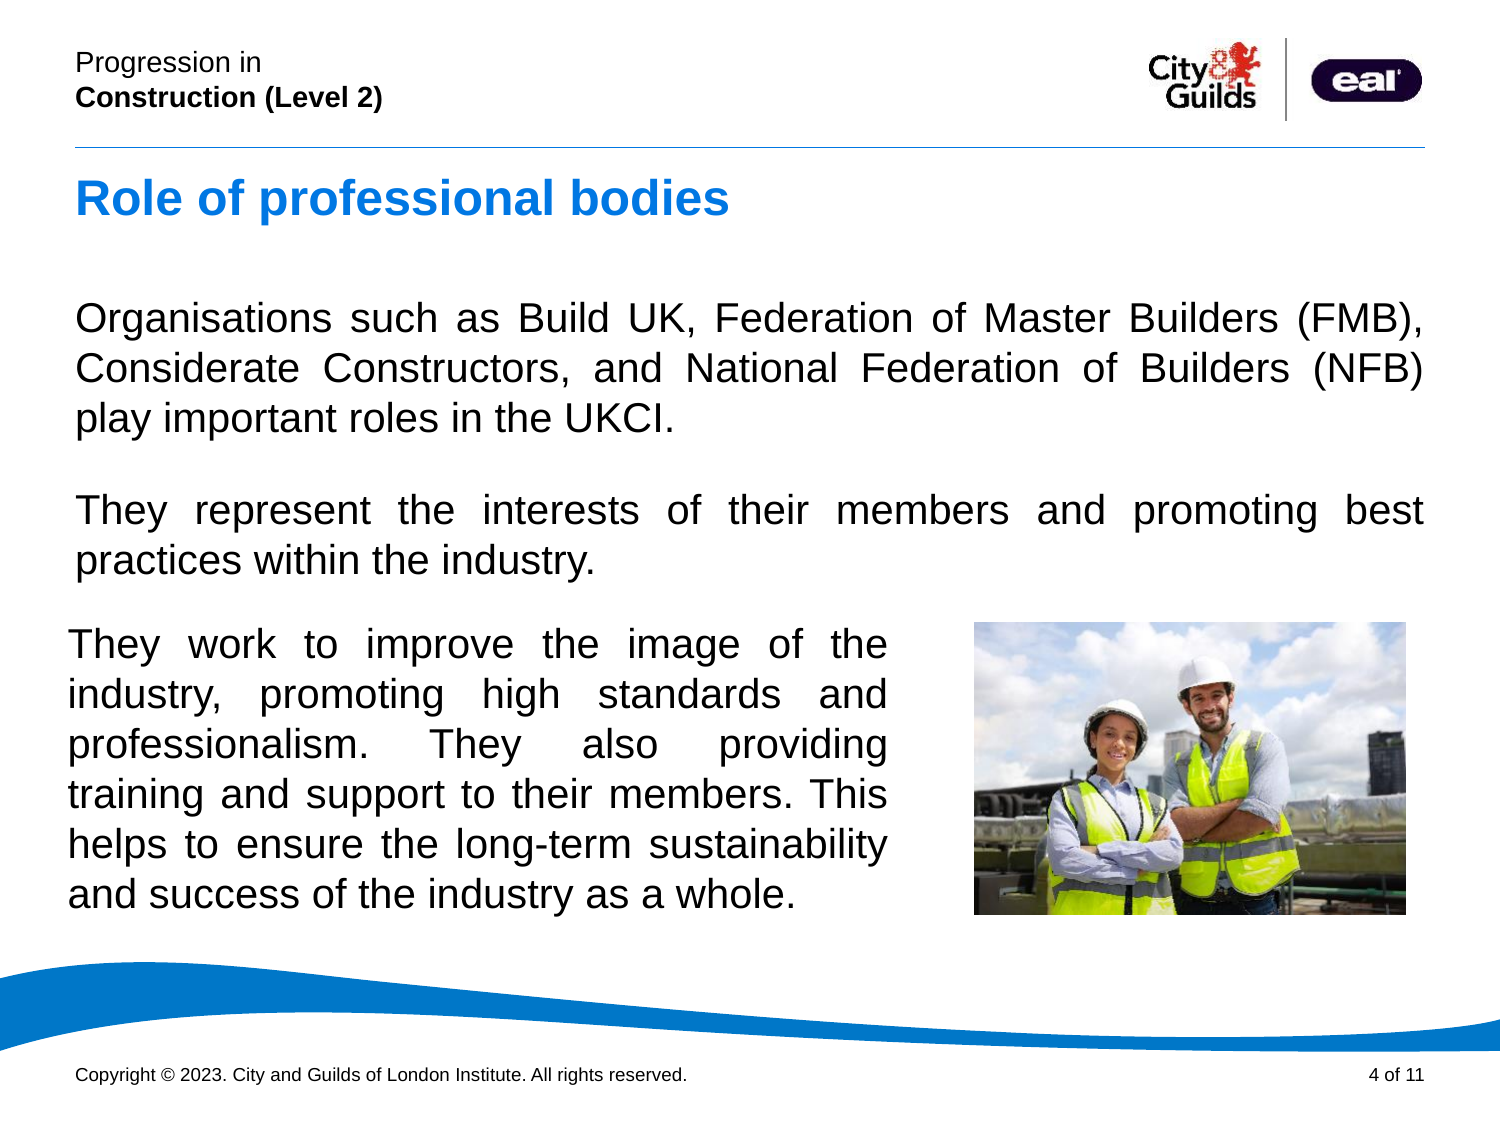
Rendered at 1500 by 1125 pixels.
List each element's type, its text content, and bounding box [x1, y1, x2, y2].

title Role of professional bodies [74, 165, 1426, 229]
text_box They work to improve the image of the industry, promoting high standards and professionalism. They also providing training and support to their members. This helps to ensure the long-term sustainability and success of the industry as a whole. [53, 609, 904, 925]
picture [1149, 38, 1422, 121]
picture [974, 622, 1406, 915]
list Organisations such as Build UK, Federation of Master Builders (FMB), Considerate Constructors, and National Federation of Builders (NFB) play important roles in the UKCI. They represent the interests of their members and promoting best practices within the industry. [74, 290, 1426, 626]
